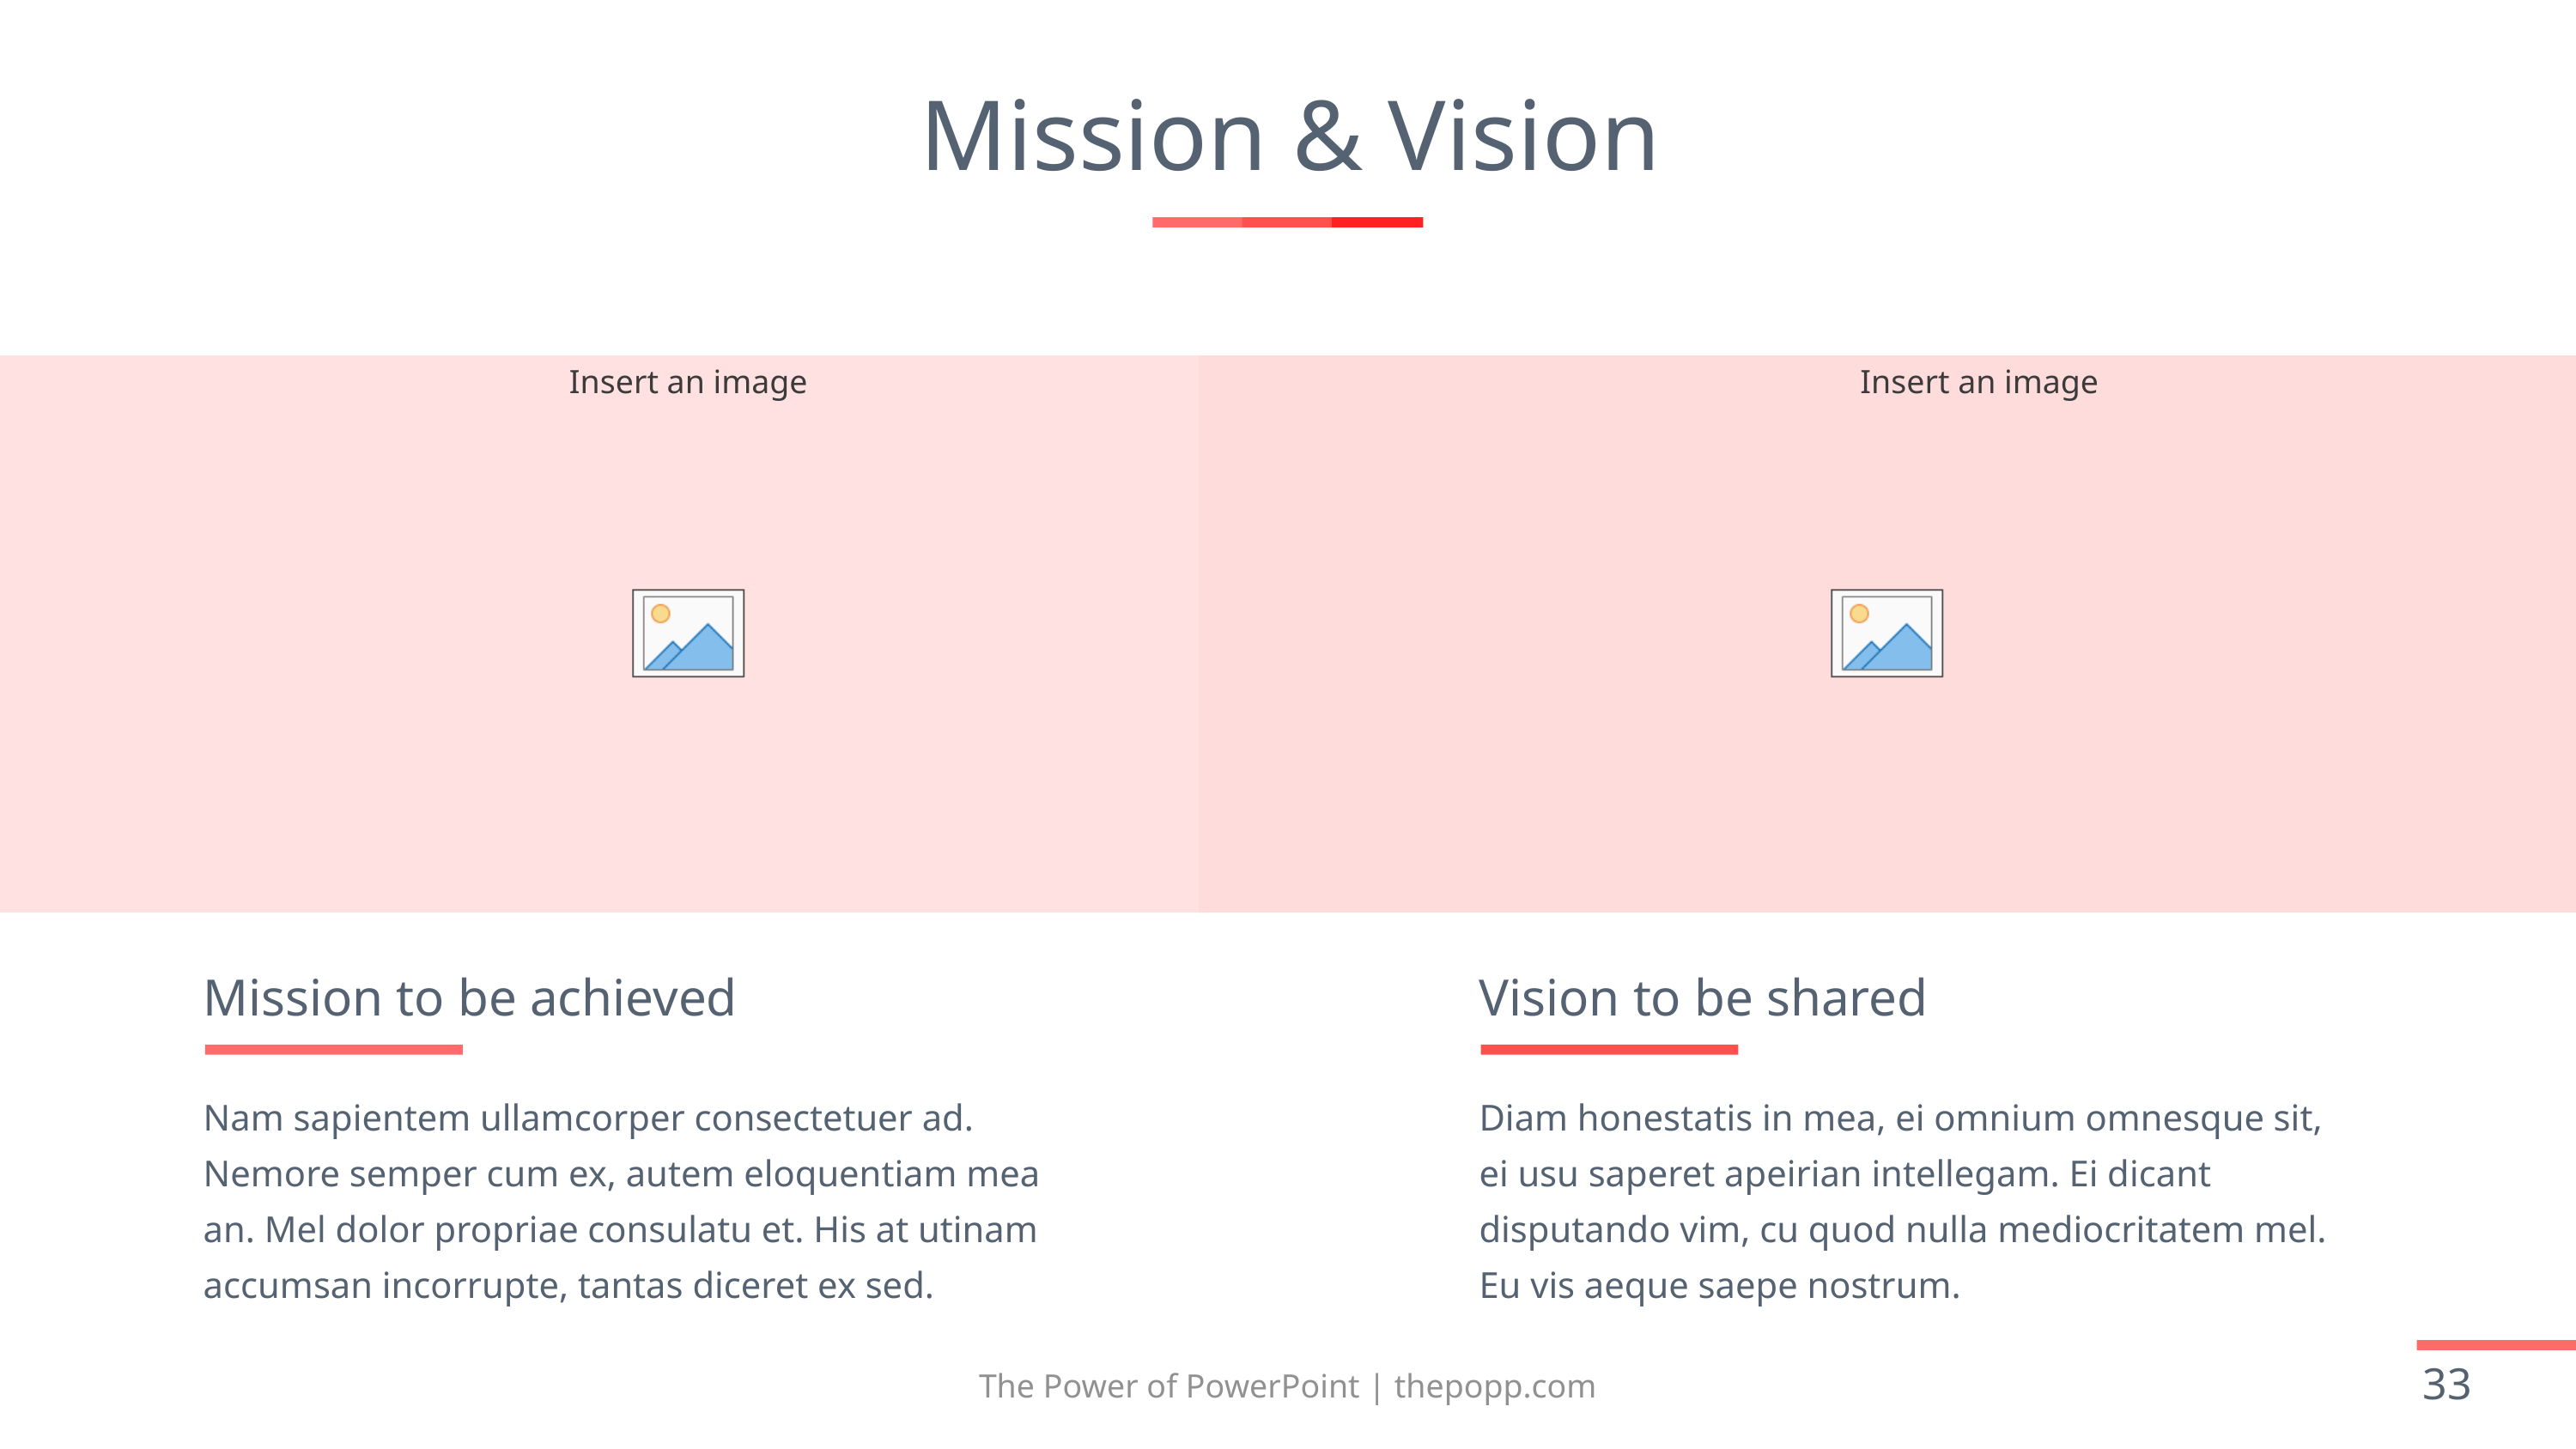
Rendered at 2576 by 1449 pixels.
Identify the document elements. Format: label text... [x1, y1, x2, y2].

list Vision to be shared [1466, 943, 2368, 1049]
list Mission to be achieved [190, 943, 1092, 1049]
footer The Power of PowerPoint | thepopp.com [853, 1349, 1723, 1427]
list Diam honestatis in mea, ei omnium omnesque sit, ei usu saperet apeirian intellegam. Ei dicant disputando vim, cu quod nulla mediocritatem mel. Eu vis aeque saepe nostrum. [1466, 1076, 2368, 1319]
list Nam sapientem ullamcorper consectetuer ad. Nemore semper cum ex, autem eloquentiam mea an. Mel dolor propriae consulatu et. His at utinam accumsan incorrupte, tantas diceret ex sed. [190, 1076, 1092, 1319]
slide_number 33 [2409, 1351, 2576, 1421]
picture [0, 355, 2576, 912]
title Mission & Vision [69, 49, 2512, 230]
